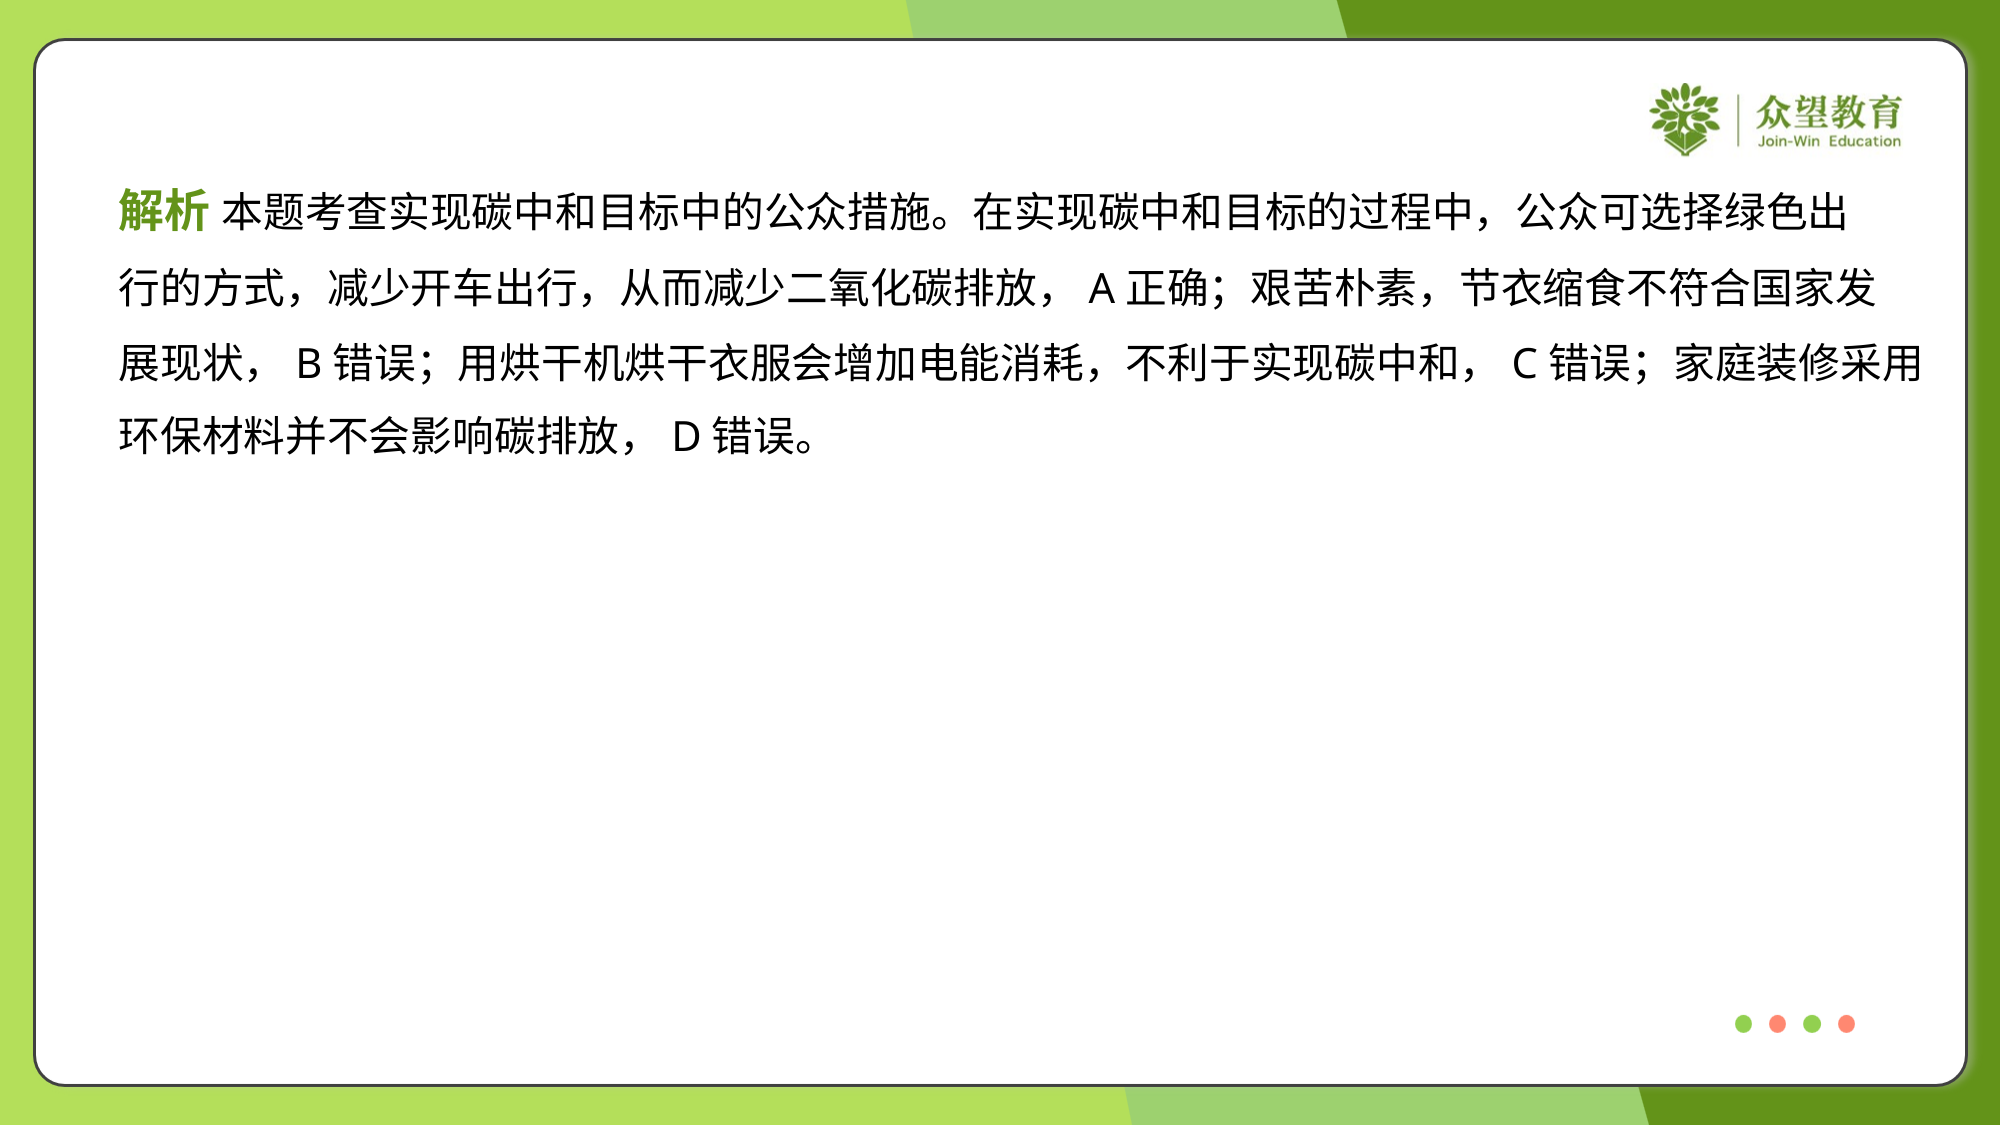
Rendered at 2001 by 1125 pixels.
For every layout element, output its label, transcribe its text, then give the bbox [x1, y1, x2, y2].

picture [0, 0, 2000, 1125]
text_box 解析 本题考查实现碳中和目标中的公众措施。在实现碳中和目标的过程中，公众可选择绿色出 行的方式，减少开车出行，从而减少二氧化碳排放，A正确；艰苦朴素，节衣缩食不符合国家发 展现状，B错误；用烘干机烘干衣服会增加电能消耗，不利于实现碳中和，C错误；家庭装修采用 环保材料并不会影响碳排放，D错误。 [118, 159, 1883, 452]
